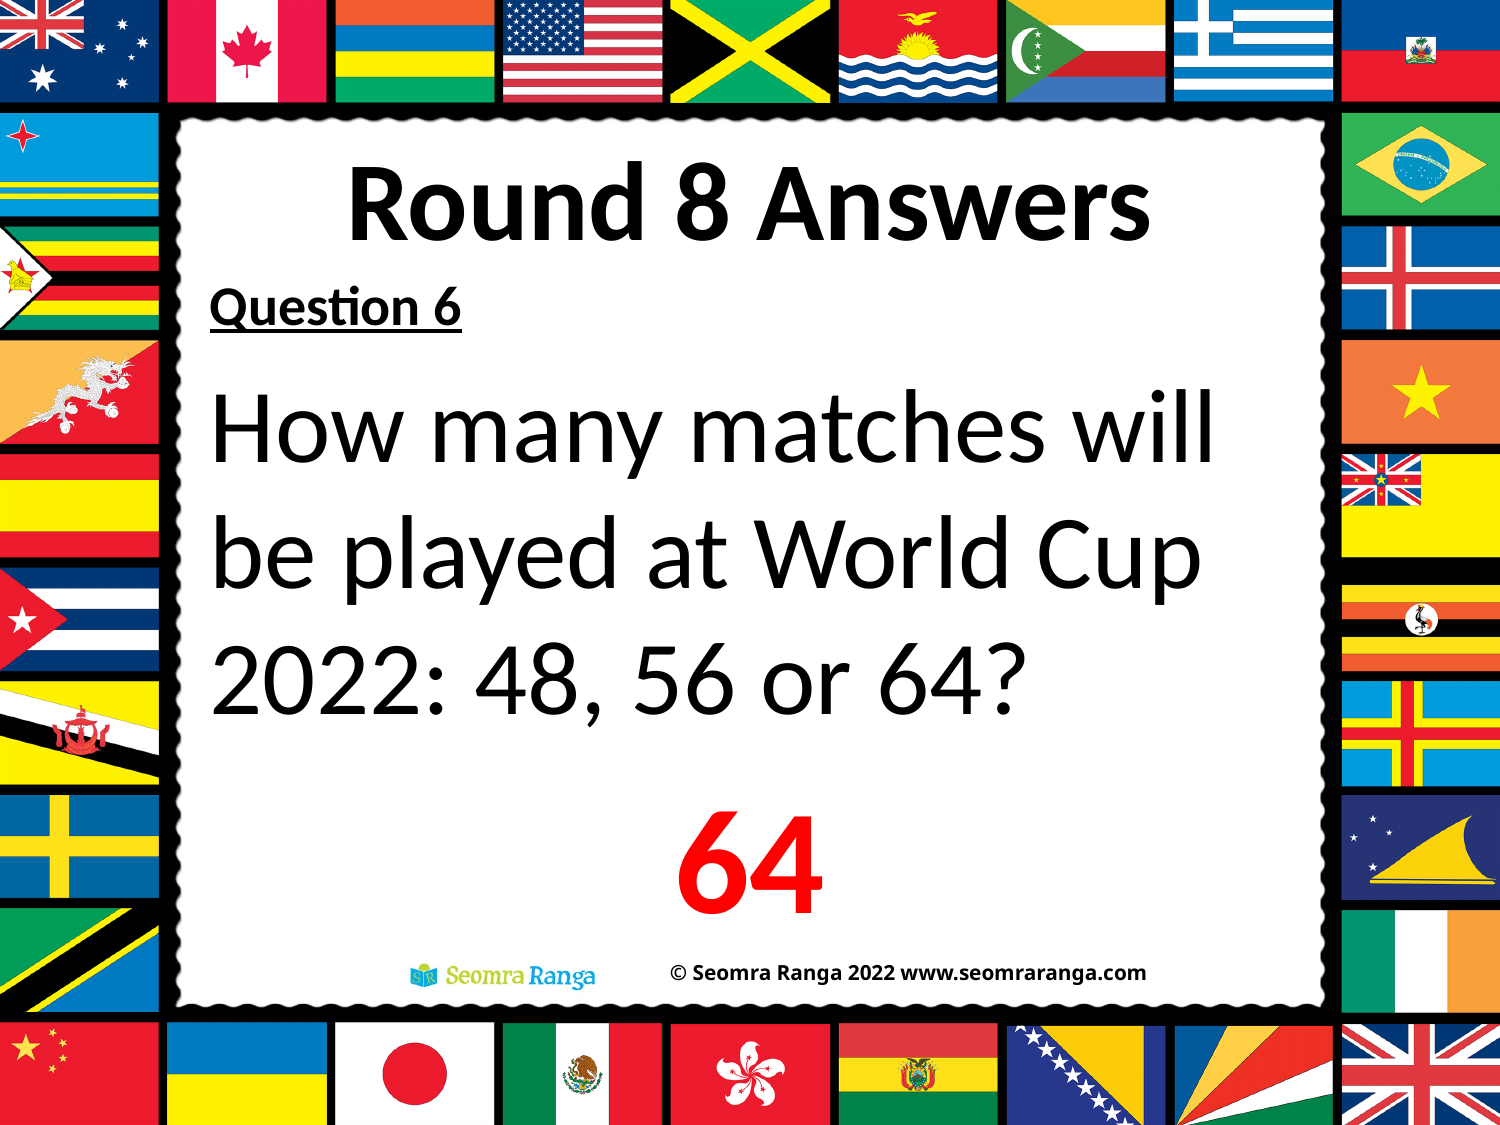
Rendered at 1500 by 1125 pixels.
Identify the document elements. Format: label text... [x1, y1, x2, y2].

title Round 8 Answers [183, 101, 1317, 290]
picture [0, 0, 1500, 1125]
list Question 6 How many matches will be played at World Cup 2022: 48, 56 or 64? 64 [194, 261, 1306, 953]
text_box © Seomra Ranga 2022 www.seomraranga.com [631, 953, 1187, 993]
picture [10, 122, 36, 150]
